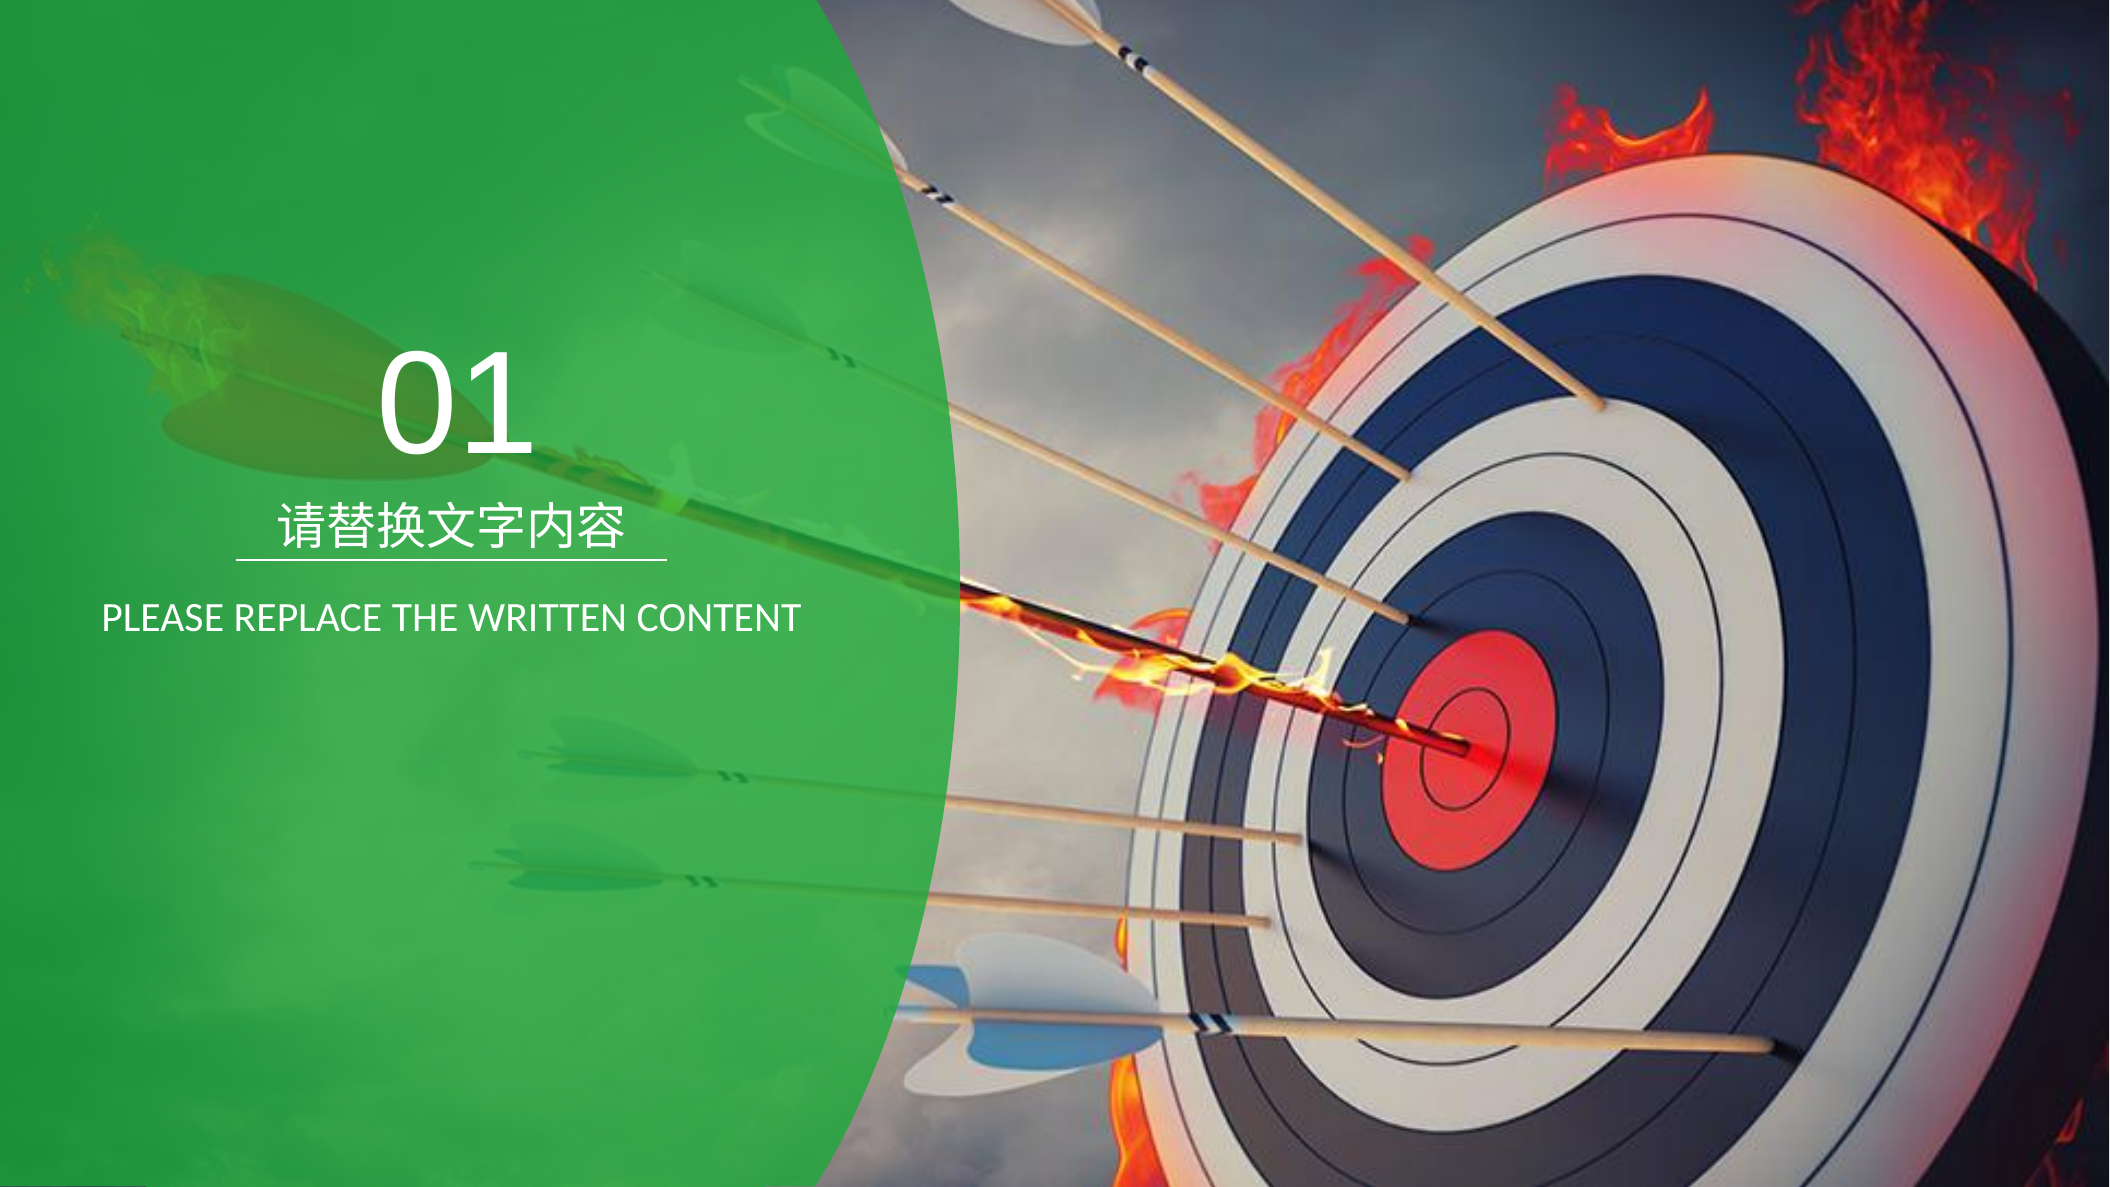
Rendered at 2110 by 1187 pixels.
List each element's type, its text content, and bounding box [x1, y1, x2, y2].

text_box Please replace the written content [101, 579, 802, 640]
text_box 请替换文字内容 [235, 475, 668, 559]
text_box 01 [376, 307, 585, 484]
text_box [0, 0, 962, 1187]
text_box [817, 0, 2110, 1187]
